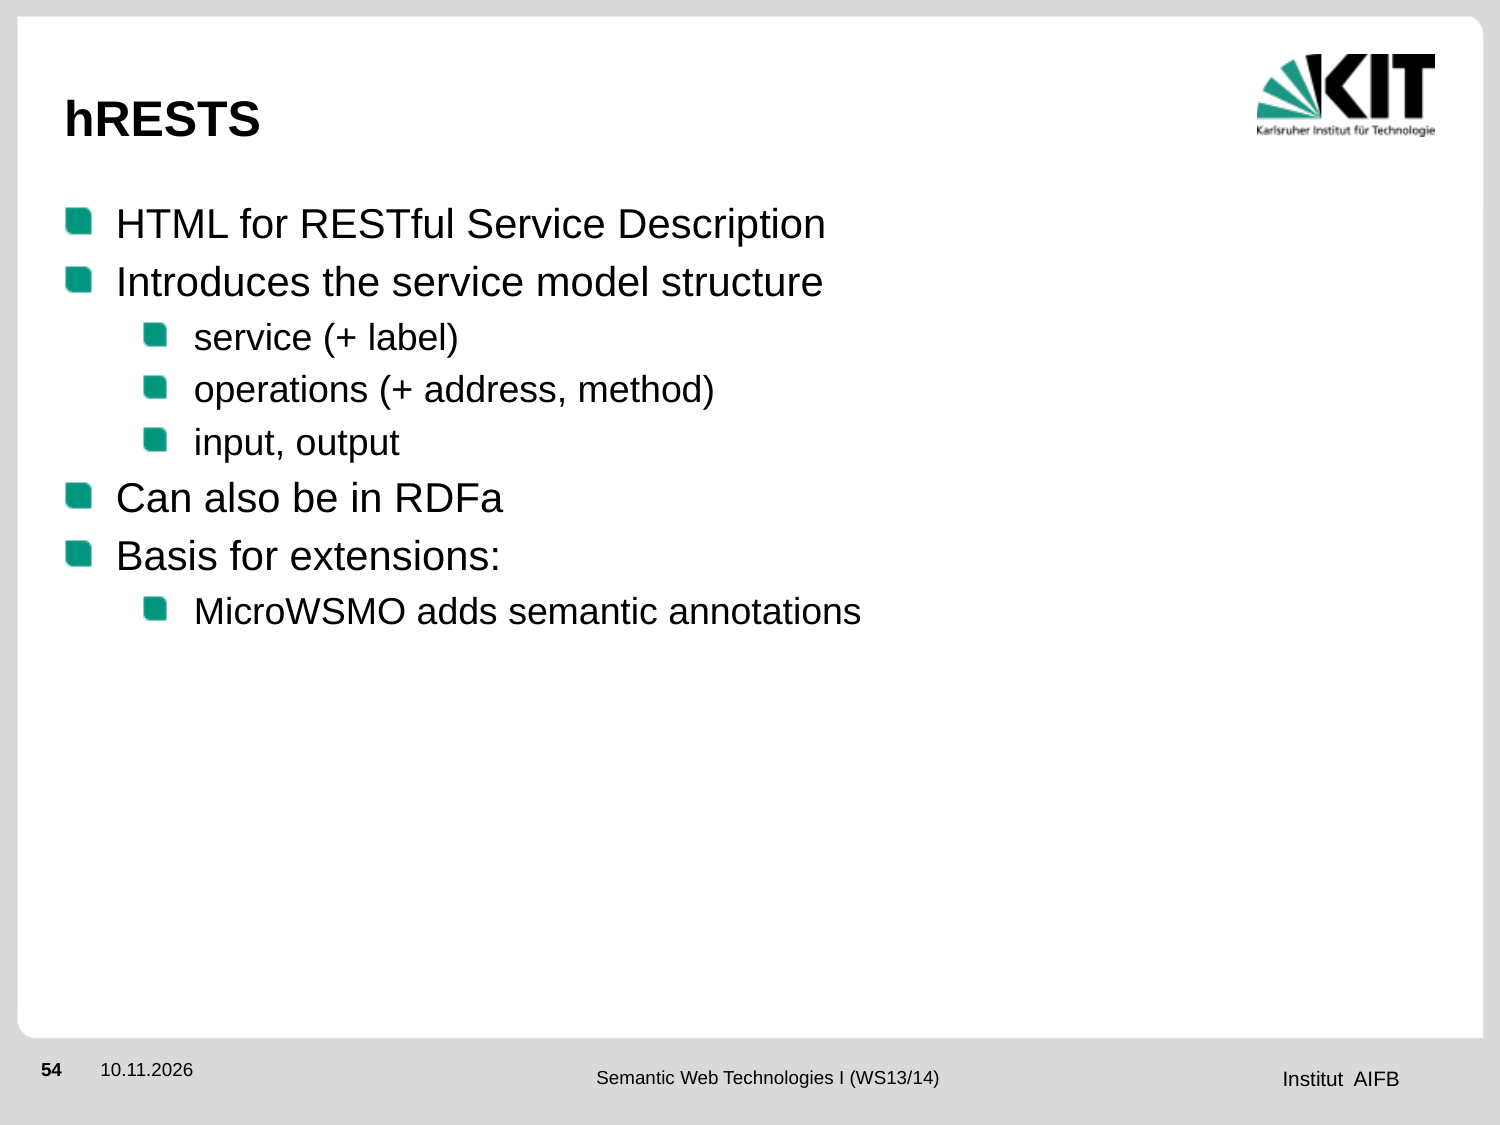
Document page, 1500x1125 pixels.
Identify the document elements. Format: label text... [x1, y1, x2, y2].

picture [0, 0, 1500, 1125]
list HTML for RESTful Service Description Introduces the service model structure service (+ label) operations (+ address, method) input, output Can also be in RDFa Basis for extensions: MicroWSMO adds semantic annotations [64, 196, 1436, 1000]
title hRESTS [64, 54, 1198, 147]
